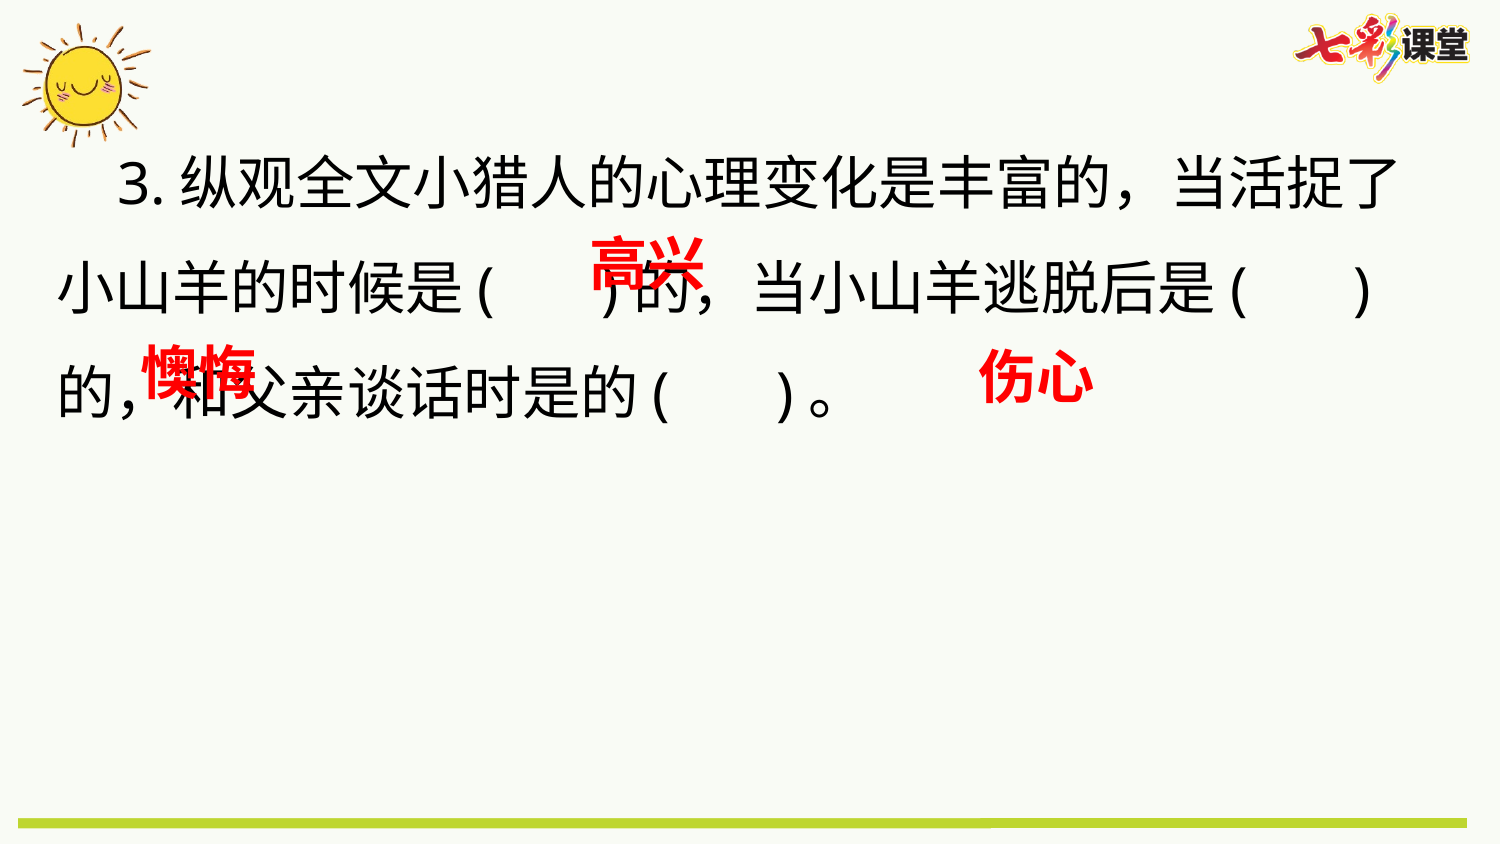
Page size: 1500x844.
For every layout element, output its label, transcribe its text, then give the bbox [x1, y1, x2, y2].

text_box 伤心 [963, 332, 1111, 418]
picture [0, 0, 173, 172]
text_box 高兴 [574, 219, 747, 304]
picture [1291, 9, 1472, 87]
text_box 懊悔 [125, 328, 272, 414]
picture [18, 771, 1467, 844]
text_box 3.纵观全文小猎人的心理变化是丰富的，当活捉了小山羊的时候是( )的，当小山羊逃脱后是( )的，和父亲谈话时是的( )。 [41, 103, 1453, 434]
